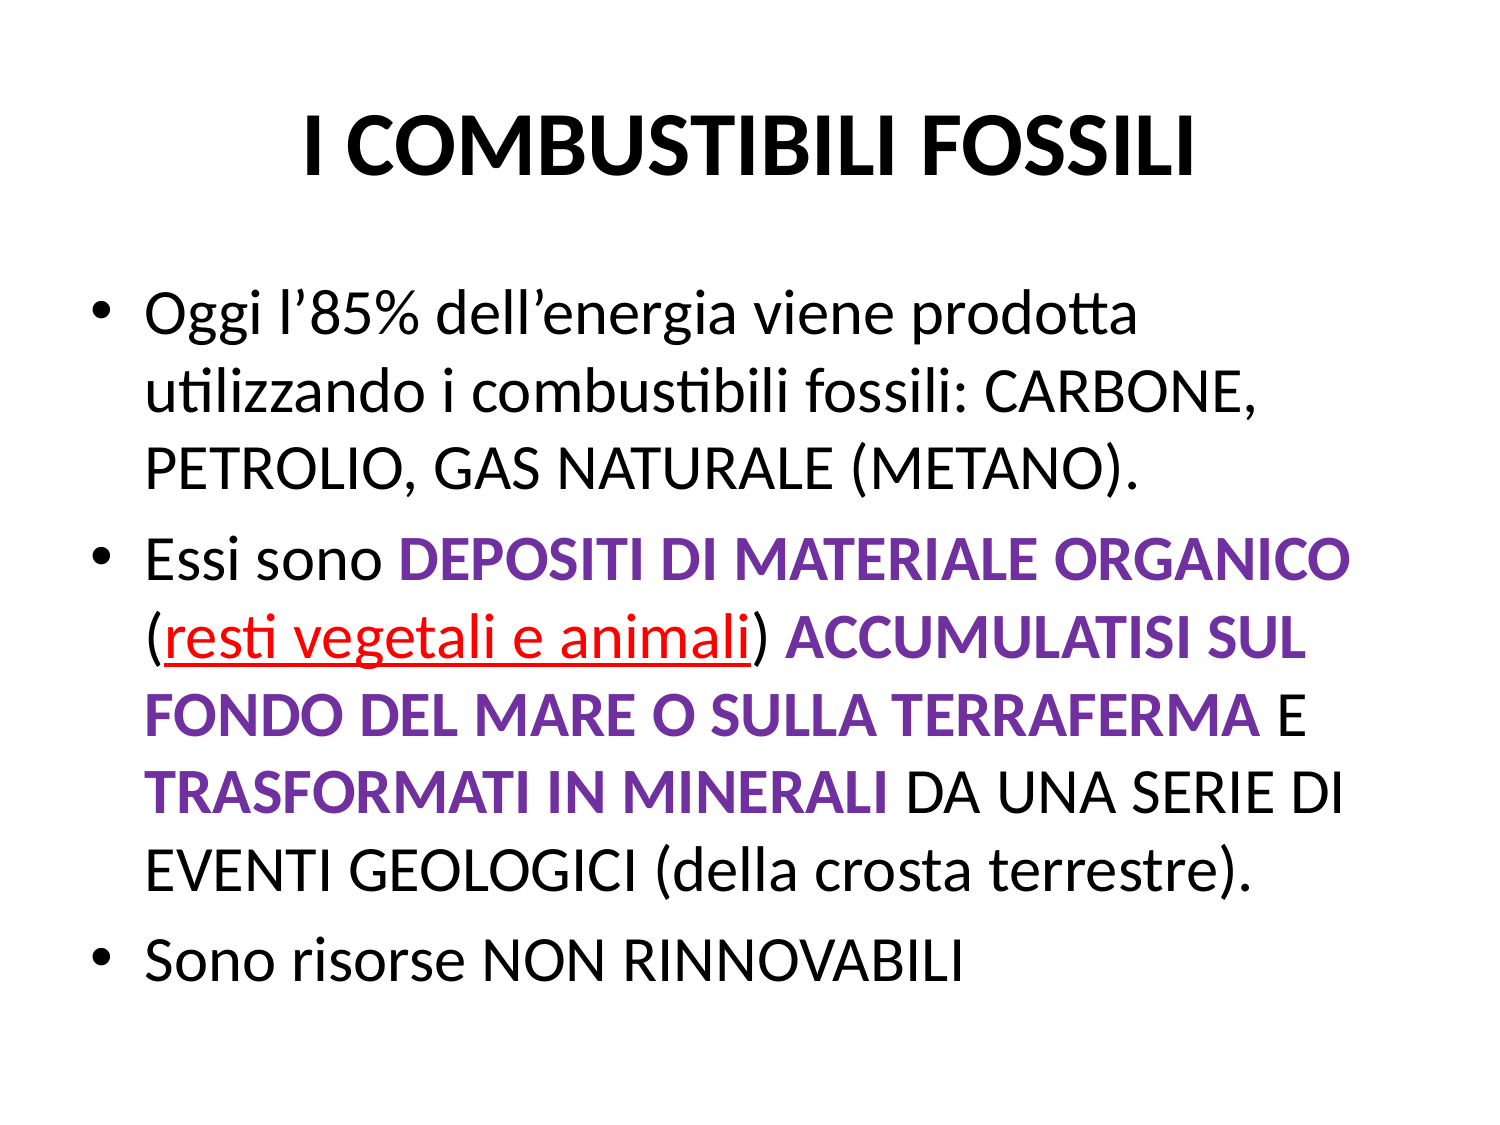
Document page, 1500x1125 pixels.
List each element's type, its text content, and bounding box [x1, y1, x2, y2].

list Oggi l’85% dell’energia viene prodotta utilizzando i combustibili fossili: CARBONE, PETROLIO, GAS NATURALE (METANO). Essi sono DEPOSITI DI MATERIALE ORGANICO (resti vegetali e animali) ACCUMULATISI SUL FONDO DEL MARE O SULLA TERRAFERMA E TRASFORMATI IN MINERALI DA UNA SERIE DI EVENTI GEOLOGICI (della crosta terrestre). Sono risorse NON RINNOVABILI [75, 262, 1425, 1005]
title I COMBUSTIBILI FOSSILI [75, 45, 1425, 233]
